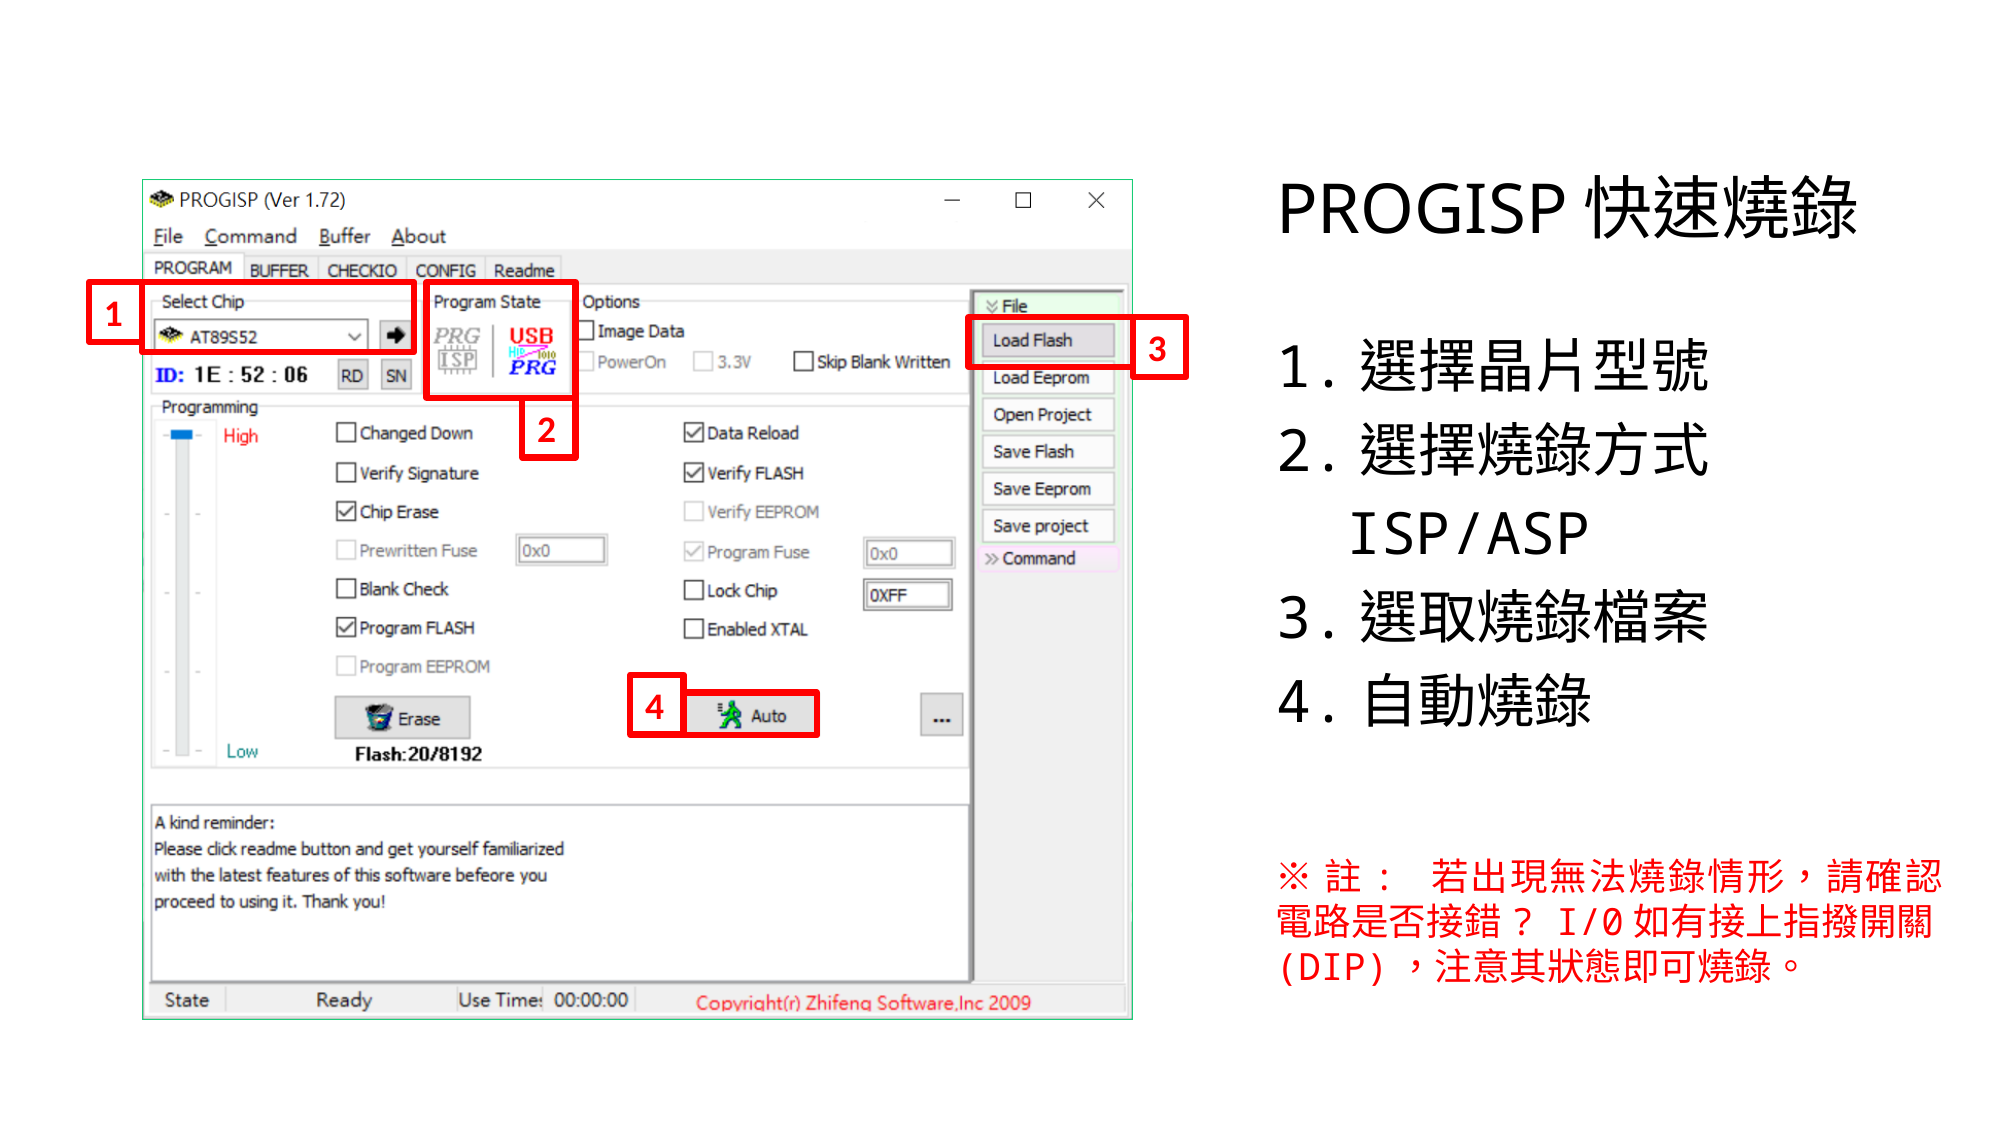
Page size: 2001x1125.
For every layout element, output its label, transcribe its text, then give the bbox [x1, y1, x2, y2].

title PROGISP快速燒錄 [1261, 148, 1907, 256]
text_box ※註: 若出現無法燒錄情形，請確認電路是否接錯? I/0如有接上指撥開關(DIP)，注意其狀態即可燒錄。 [1261, 845, 1959, 1040]
text_box 3 [1133, 317, 1187, 377]
picture [142, 179, 1133, 1020]
text_box 1 [89, 281, 142, 342]
list 1.選擇晶片型號 2.選擇燒錄方式 ISP/ASP 3.選取燒錄檔案 4.自動燒錄 [1261, 329, 1871, 772]
